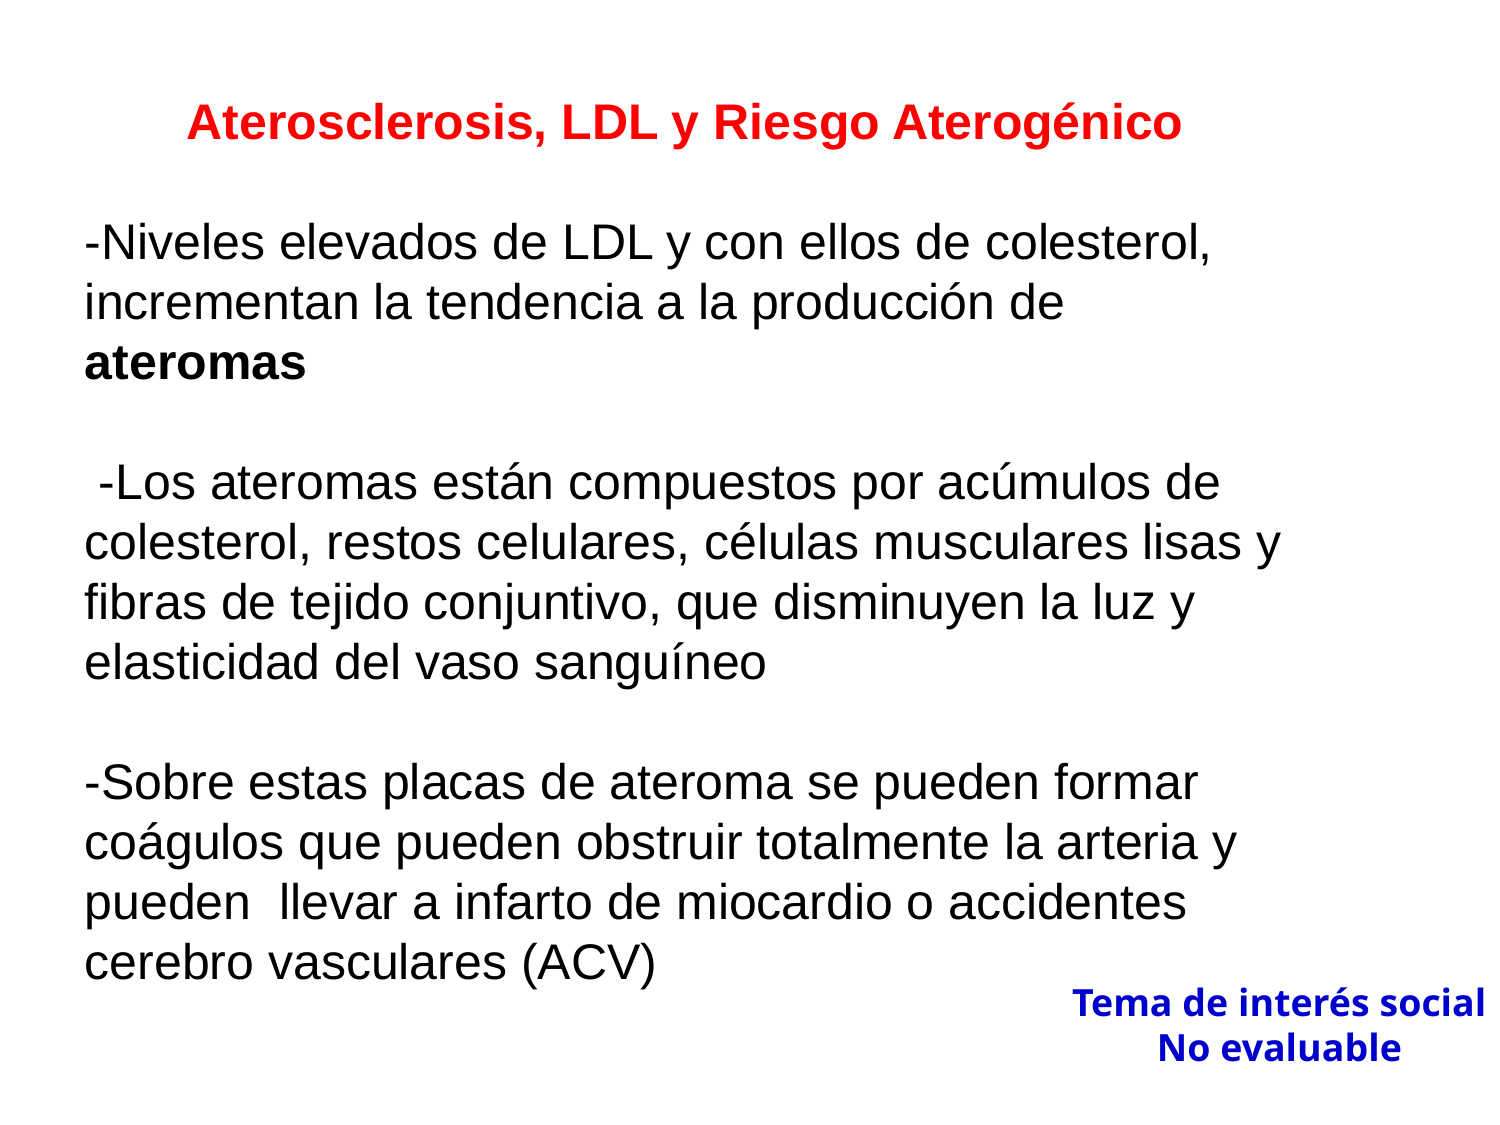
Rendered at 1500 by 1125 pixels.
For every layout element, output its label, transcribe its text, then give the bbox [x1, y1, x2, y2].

text_box Aterosclerosis, LDL y Riesgo Aterogénico -Niveles elevados de LDL y con ellos de colesterol, incrementan la tendencia a la producción de ateromas -Los ateromas están compuestos por acúmulos de colesterol, restos celulares, células musculares lisas y fibras de tejido conjuntivo, que disminuyen la luz y elasticidad del vaso sanguíneo -Sobre estas placas de ateroma se pueden formar coágulos que pueden obstruir totalmente la arteria y pueden llevar a infarto de miocardio o accidentes cerebro vasculares (ACV) [70, 81, 1301, 997]
text_box Tema de interés social No evaluable [1057, 972, 1500, 1077]
